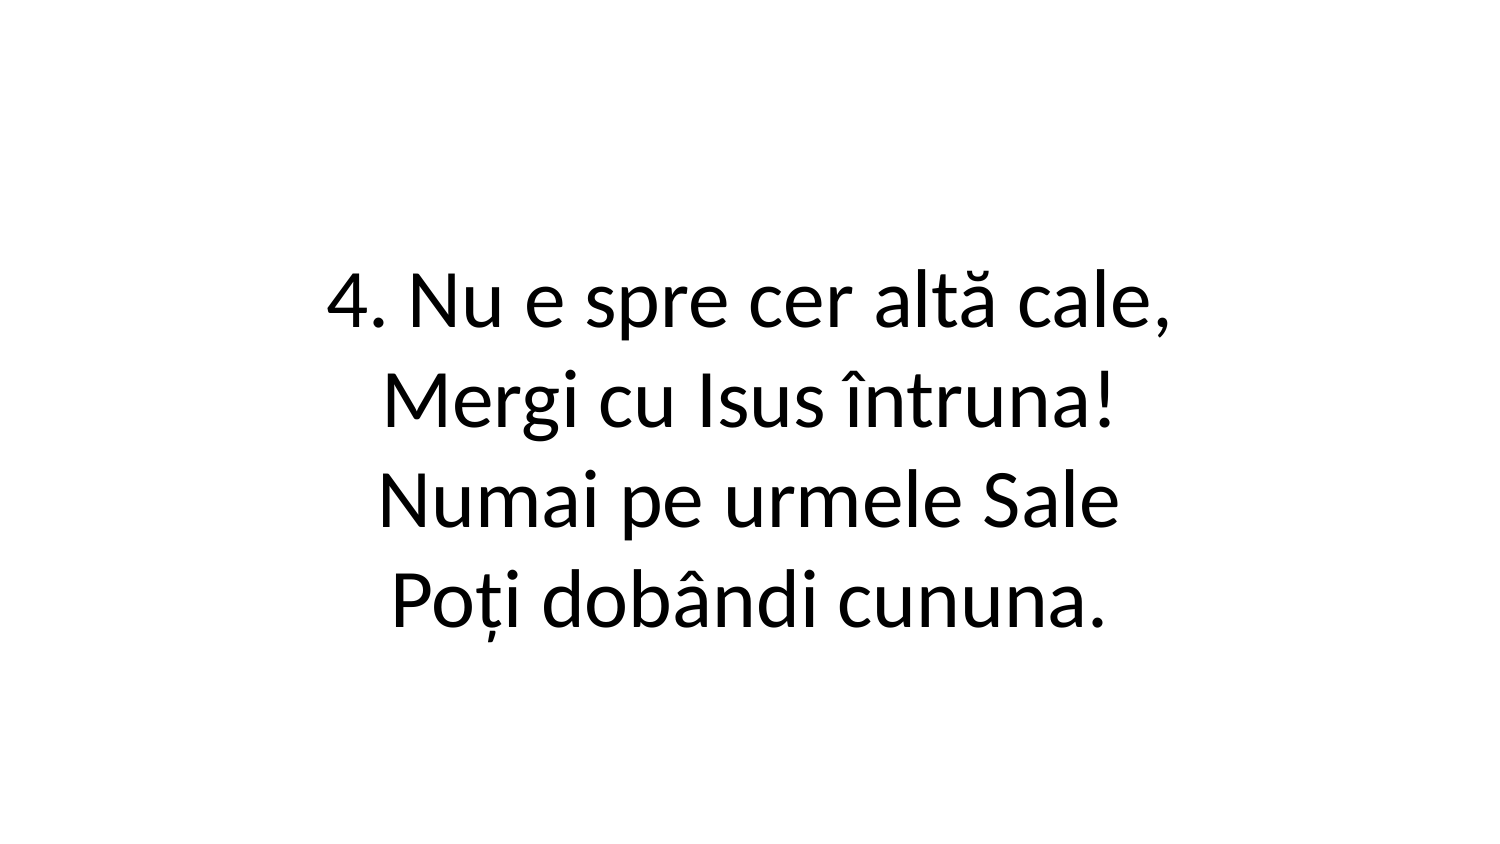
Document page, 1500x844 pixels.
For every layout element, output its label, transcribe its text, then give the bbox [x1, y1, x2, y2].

text_box 4. Nu e spre cer altă cale, Mergi cu Isus întruna! Numai pe urmele Sale Poți dobândi cununa. [311, 192, 1189, 652]
